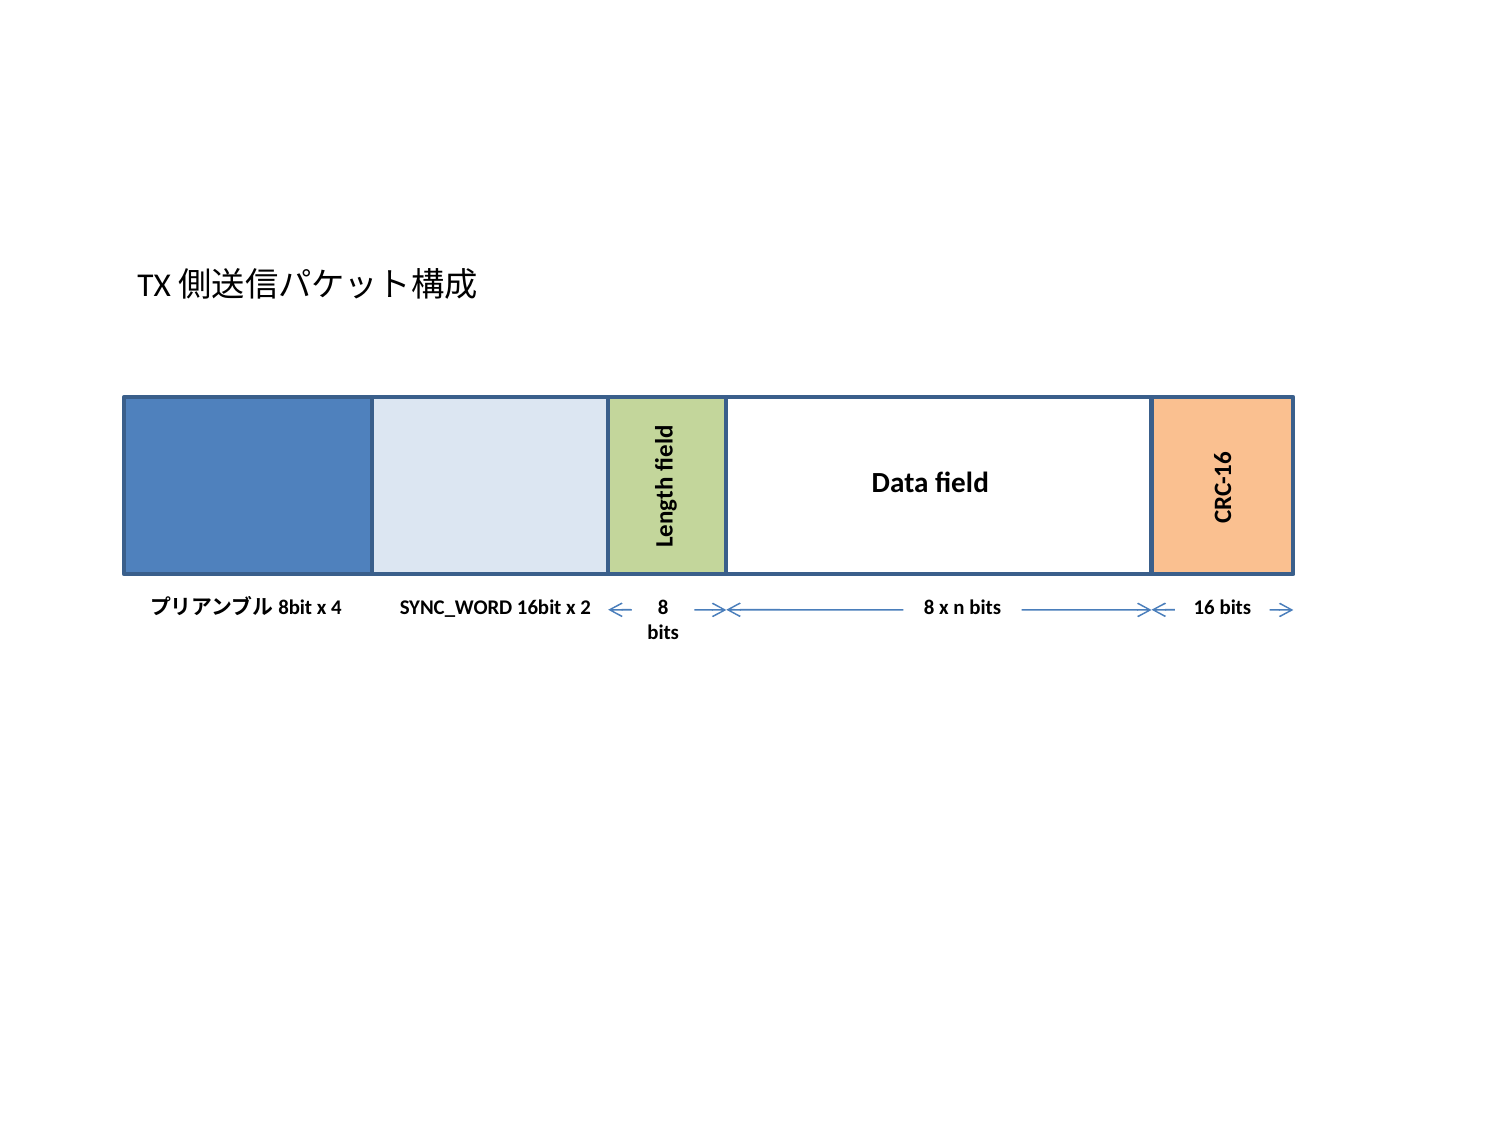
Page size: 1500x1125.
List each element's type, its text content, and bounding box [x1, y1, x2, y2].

text_box [122, 395, 370, 576]
text_box TX側送信パケット構成 [122, 255, 493, 310]
text_box プリアンブル8bit x 4 [135, 586, 357, 626]
text_box 16 bits [1175, 586, 1270, 608]
text_box 8 bits [631, 586, 695, 608]
text_box [370, 395, 606, 576]
text_box SYNC_WORD 16bit x 2 [385, 586, 607, 626]
text_box 8 x n bits [903, 586, 1022, 608]
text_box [1151, 396, 1294, 575]
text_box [607, 396, 725, 575]
text_box 8 bits [631, 619, 695, 651]
text_box 8 x n bits [903, 619, 1022, 626]
text_box 16 bits [1175, 619, 1270, 626]
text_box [726, 396, 1150, 575]
